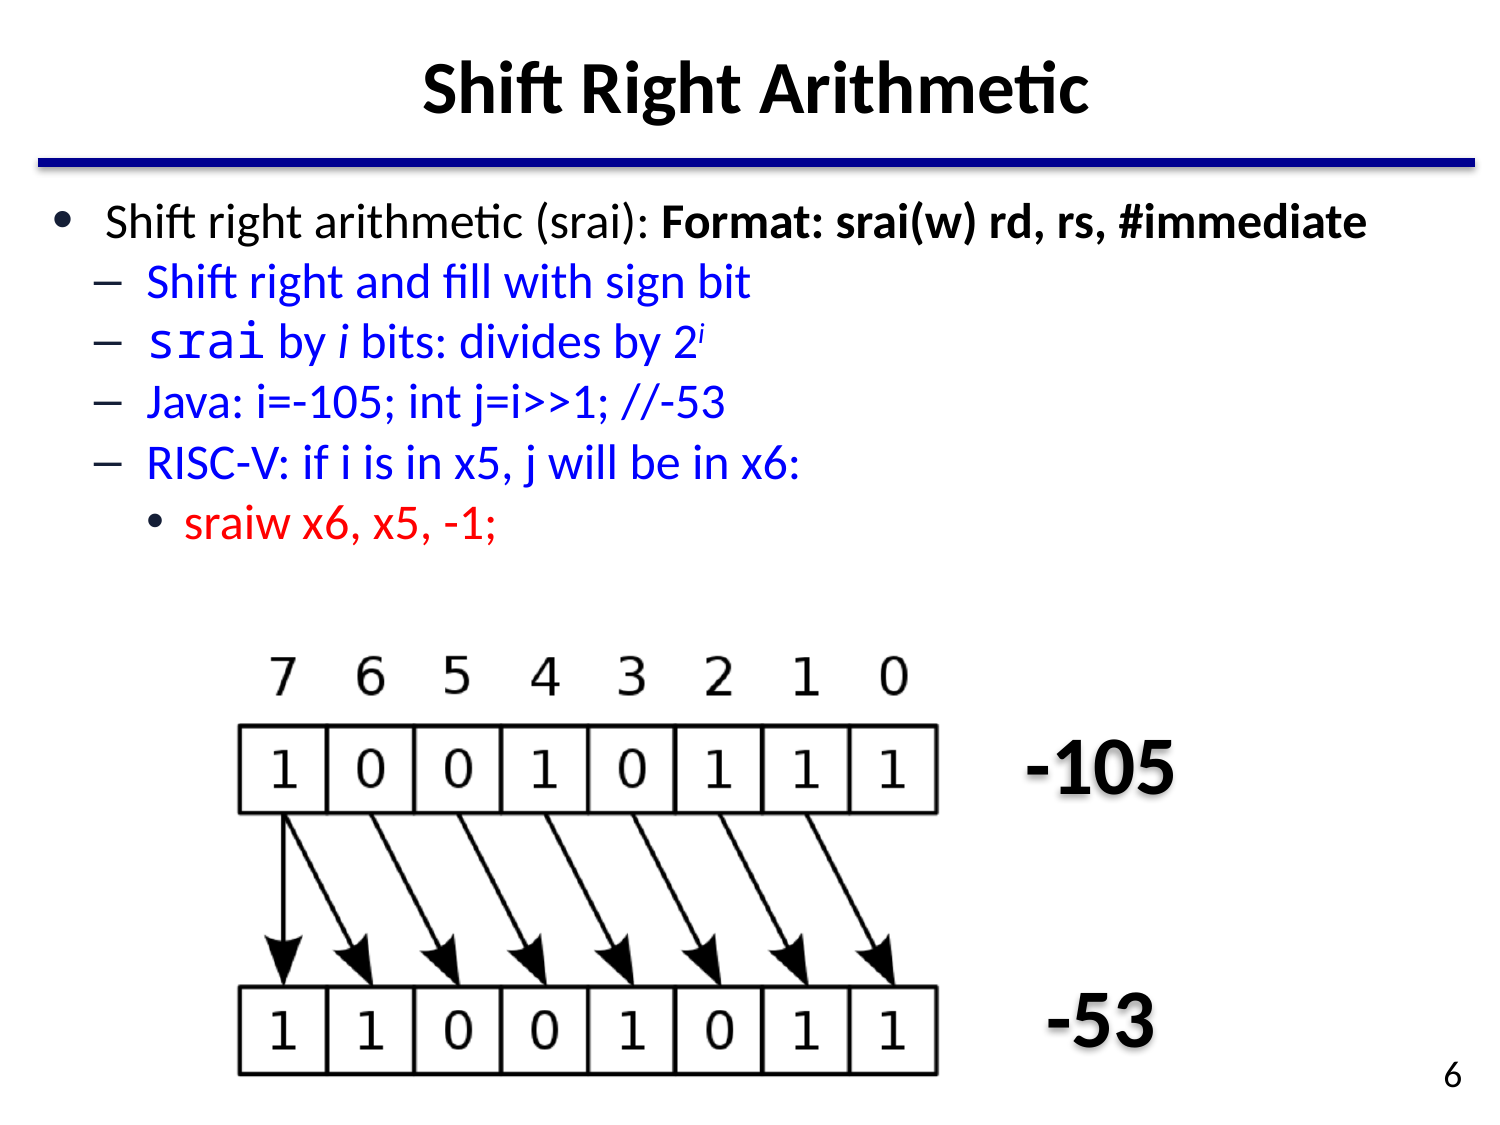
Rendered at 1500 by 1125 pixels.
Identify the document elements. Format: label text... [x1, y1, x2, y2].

slide_number 6 [1127, 1042, 1478, 1103]
text_box -53 [957, 946, 1259, 1083]
title Shift Right Arithmetic [37, 24, 1475, 143]
text_box -105 [957, 693, 1260, 830]
list Shift right arithmetic (srai): Format: srai(w) rd, rs, #immediate Shift right and fill with sign bit srai by i bits: divides by 2i Java: i=-105; int j=i>>1; //-53 RISC-V: if i is in x5, j will be in x6: sraiw x6, x5, -1; [37, 187, 1475, 1043]
picture [224, 641, 953, 1088]
